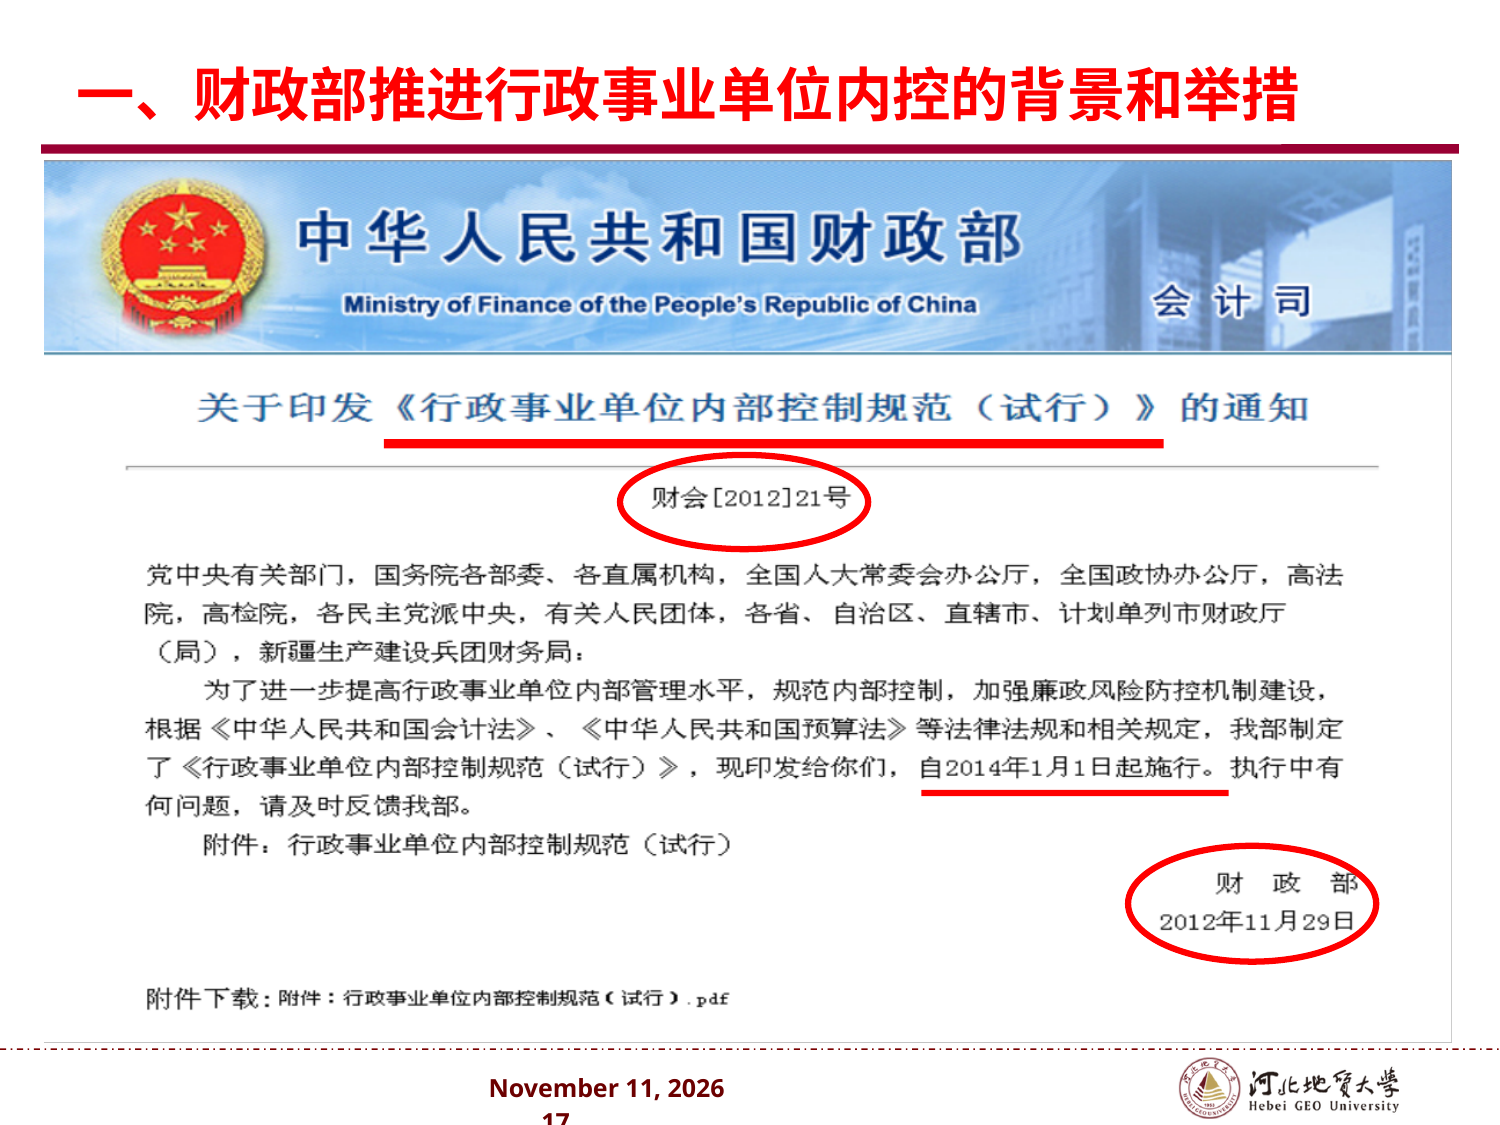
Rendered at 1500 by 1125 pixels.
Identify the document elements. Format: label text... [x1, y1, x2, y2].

text_box 一、财政部推进行政事业单位内控的背景和举措 [62, 39, 1480, 147]
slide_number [473, 1064, 990, 1109]
picture [44, 160, 1453, 1044]
text_box 河北省 [62, 193, 1480, 1056]
picture [1159, 1056, 1420, 1125]
